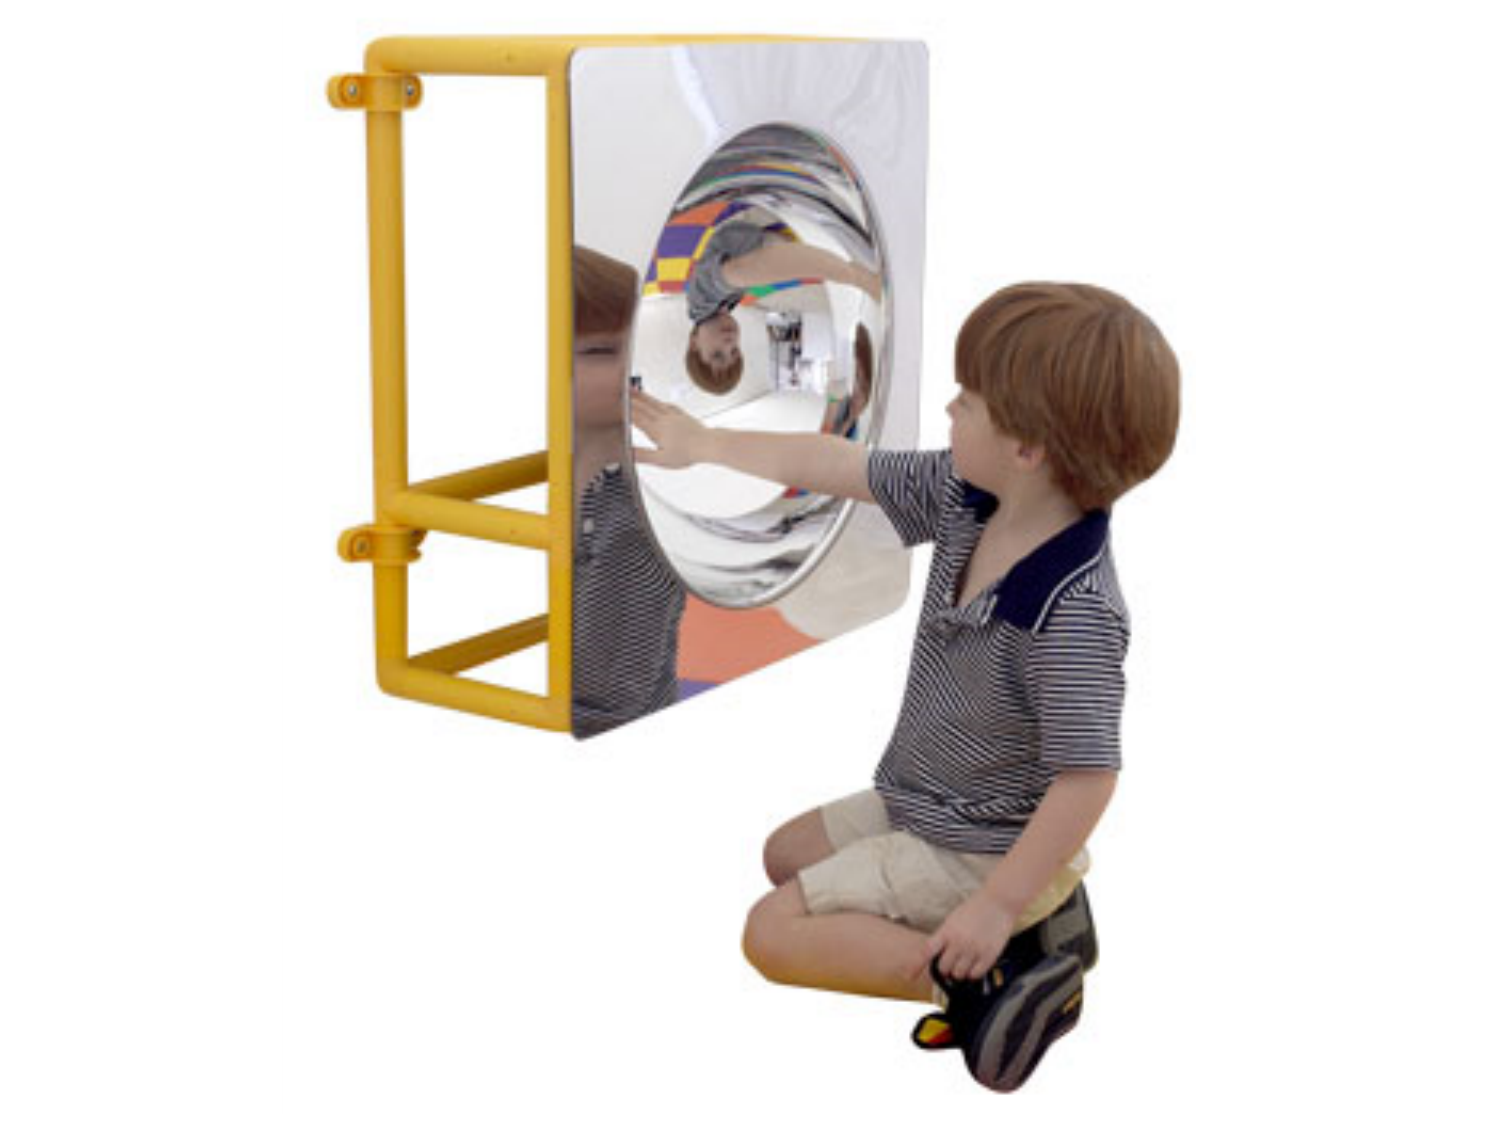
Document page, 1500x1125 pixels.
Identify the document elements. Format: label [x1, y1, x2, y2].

picture [280, 13, 1196, 1114]
